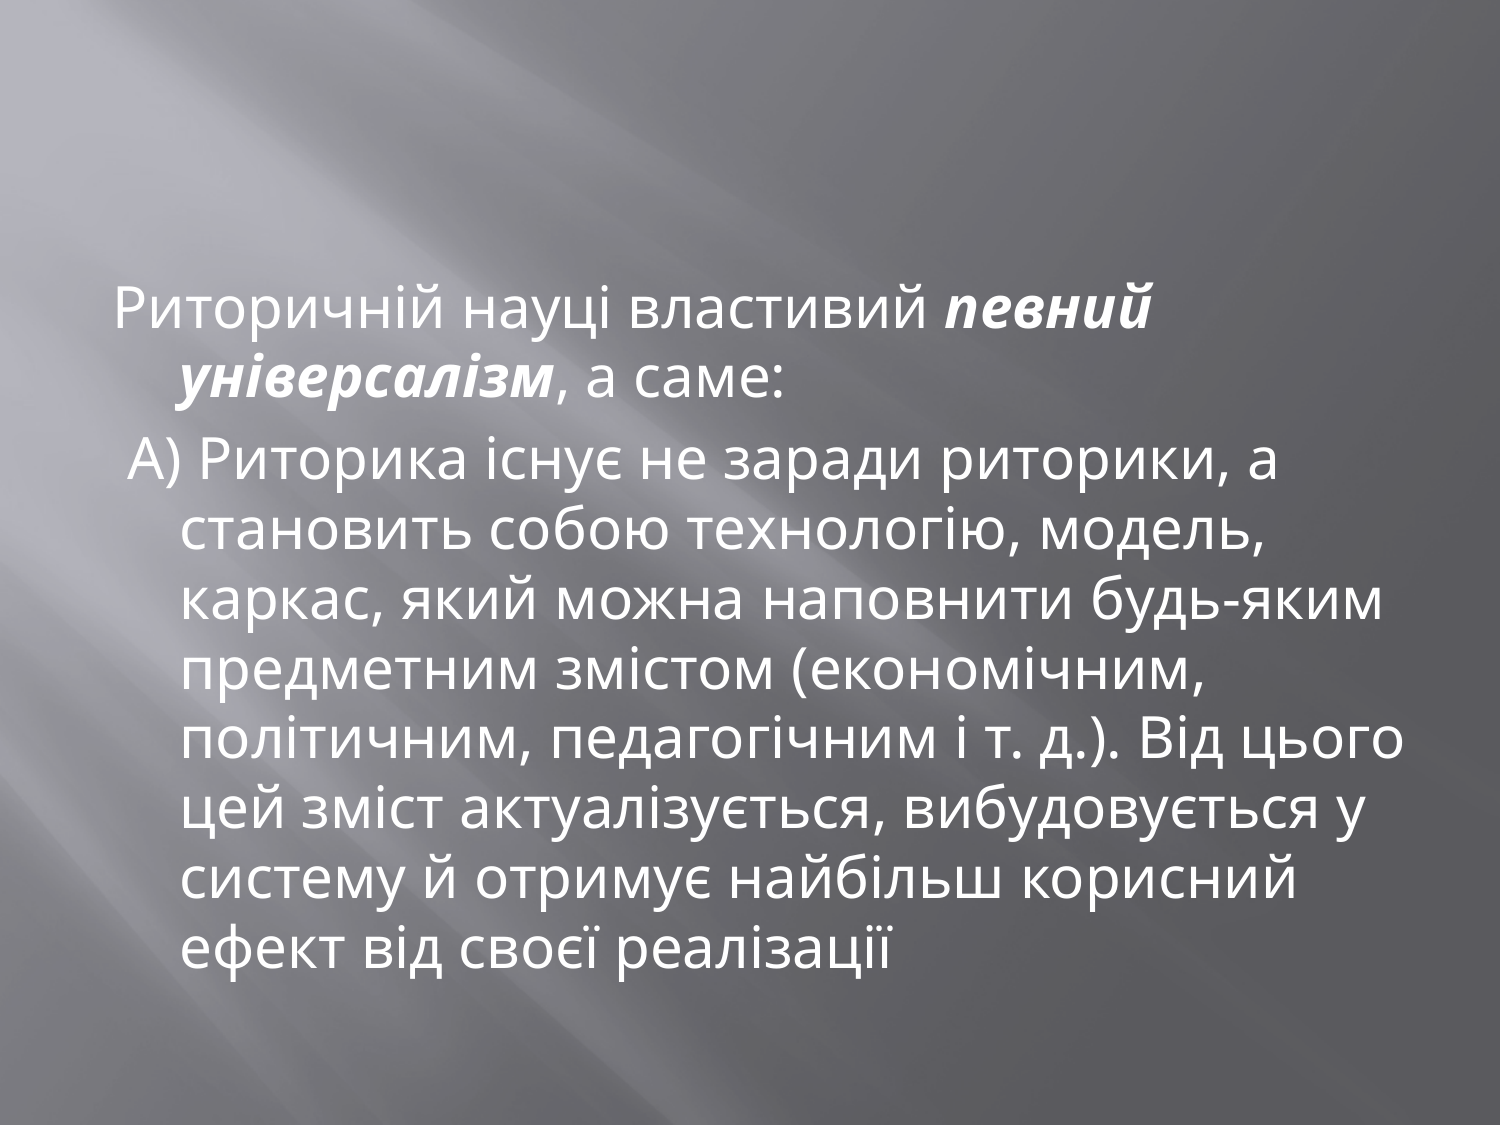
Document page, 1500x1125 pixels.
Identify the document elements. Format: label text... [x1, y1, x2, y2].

list Риторичній науці властивий певний універсалізм, а саме: А) Риторика існує не заради риторики, а становить собою технологію, модель, каркас, який можна наповнити будь-яким предметним змістом (економічним, політичним, педагогічним і т. д.). Від цього цей зміст актуалізується, вибудовується у систему й отримує найбільш корисний ефект від своєї реалізації [75, 262, 1425, 1035]
